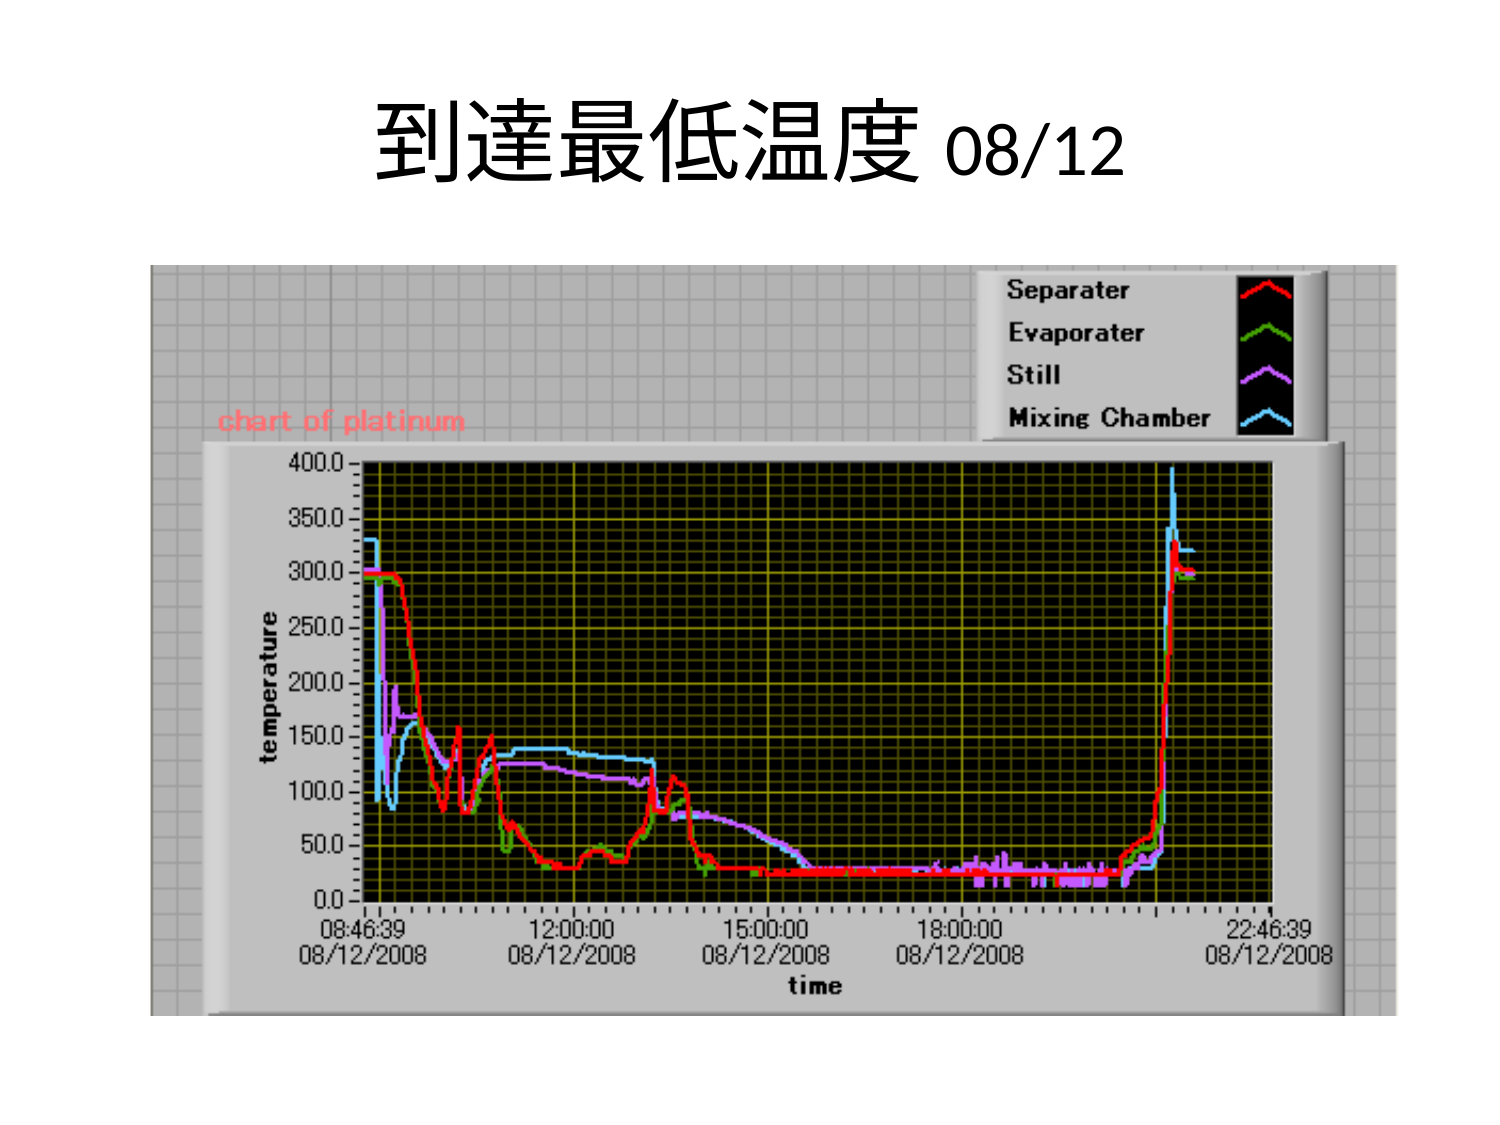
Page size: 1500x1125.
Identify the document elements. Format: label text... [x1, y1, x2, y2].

picture [147, 265, 1403, 1016]
title 到達最低温度08/12 [75, 45, 1425, 233]
